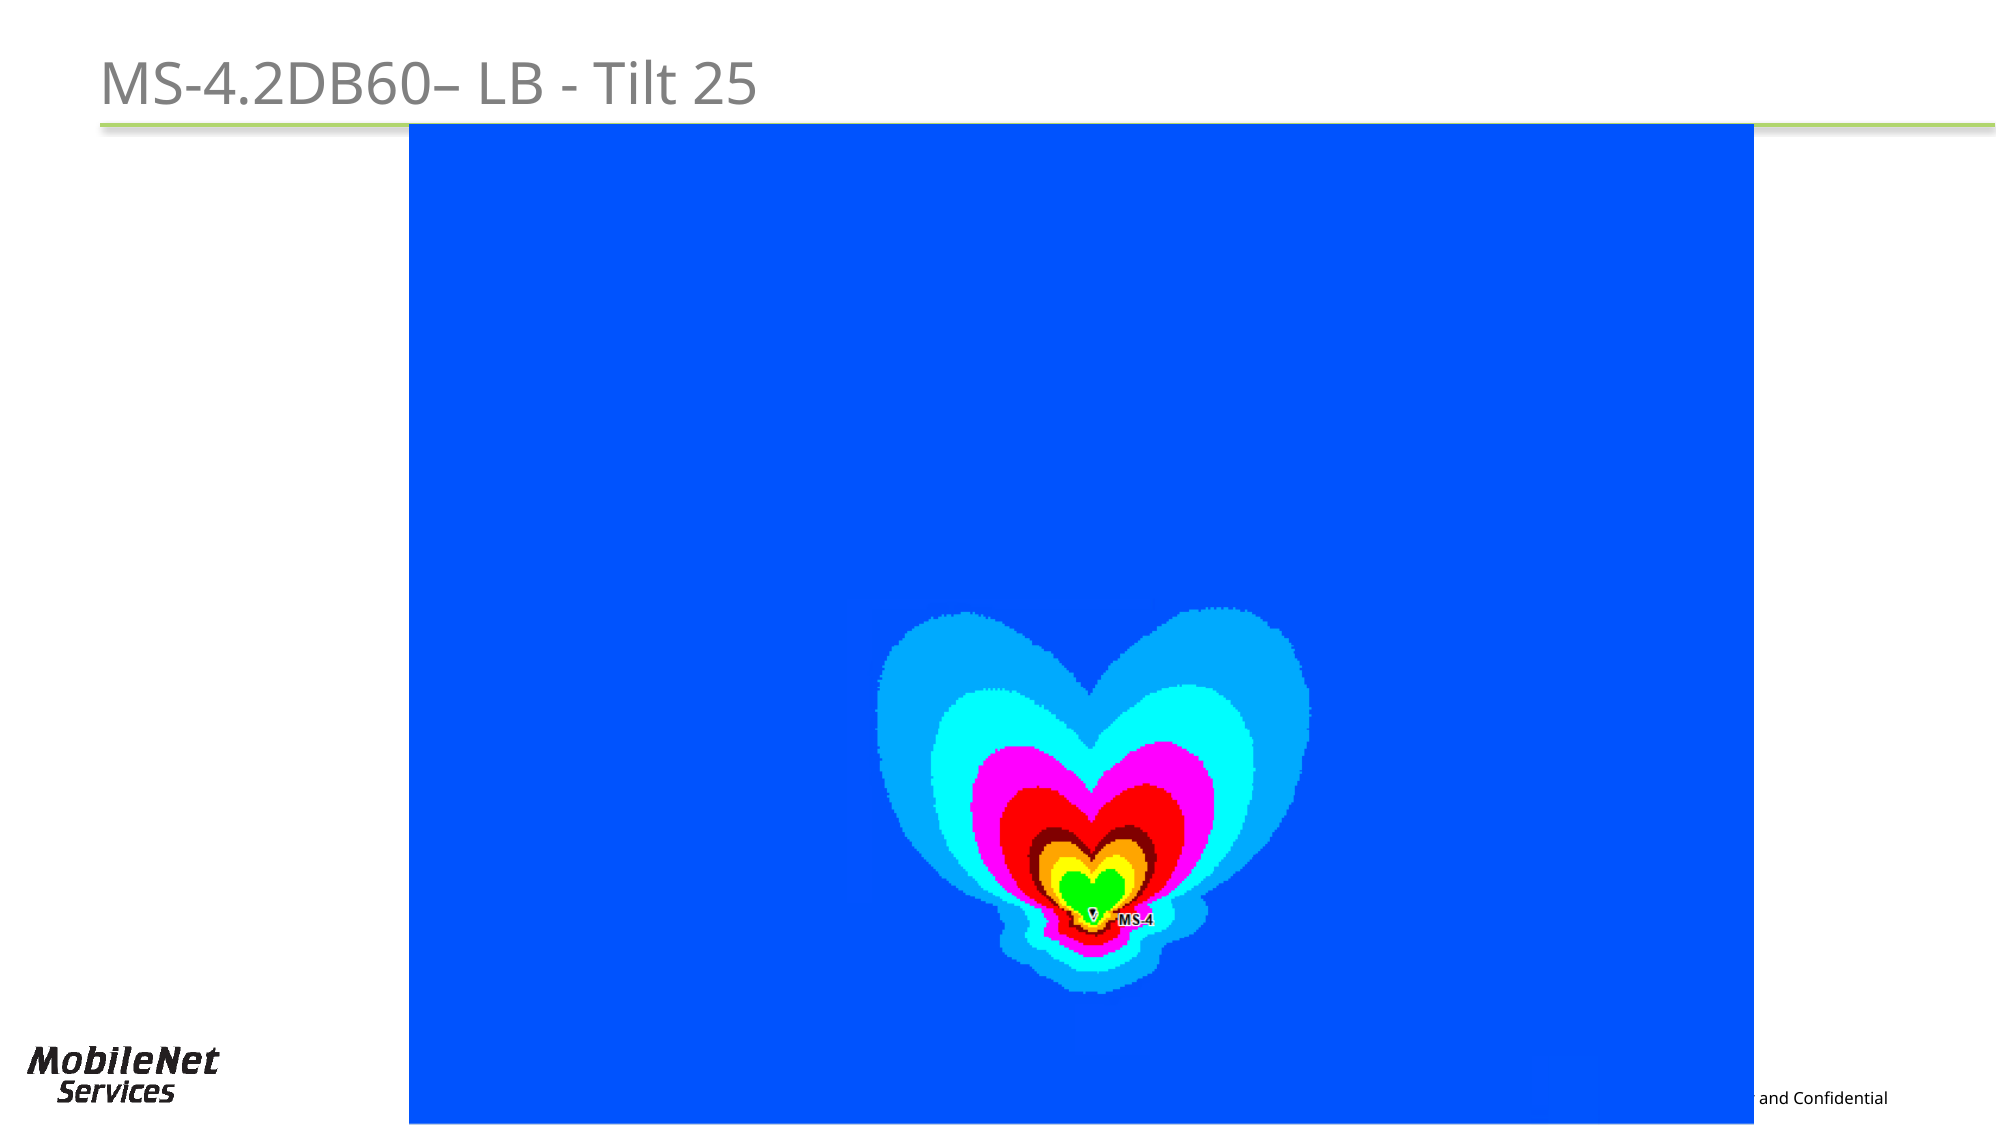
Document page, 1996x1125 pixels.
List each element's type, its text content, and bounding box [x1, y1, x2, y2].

title MS-4.2DB60– LB - Tilt 25 [85, 0, 1881, 175]
picture [408, 124, 1755, 1125]
picture [19, 1037, 226, 1113]
